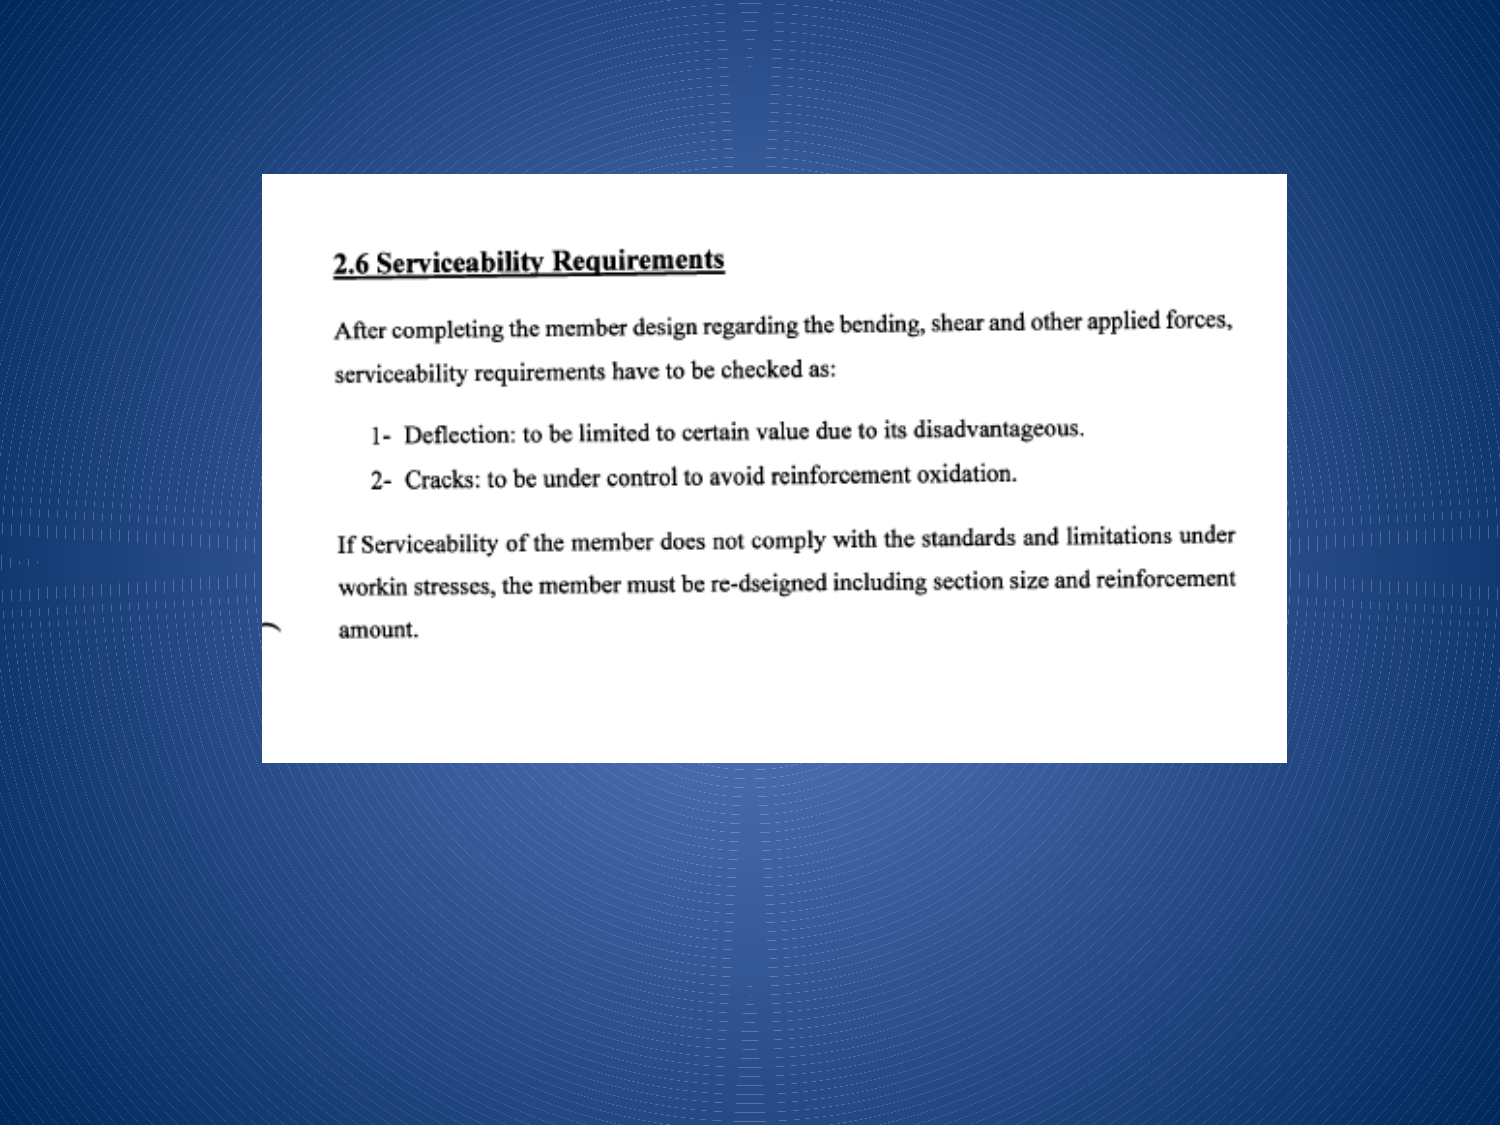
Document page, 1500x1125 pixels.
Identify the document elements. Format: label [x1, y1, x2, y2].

picture [262, 174, 1287, 763]
